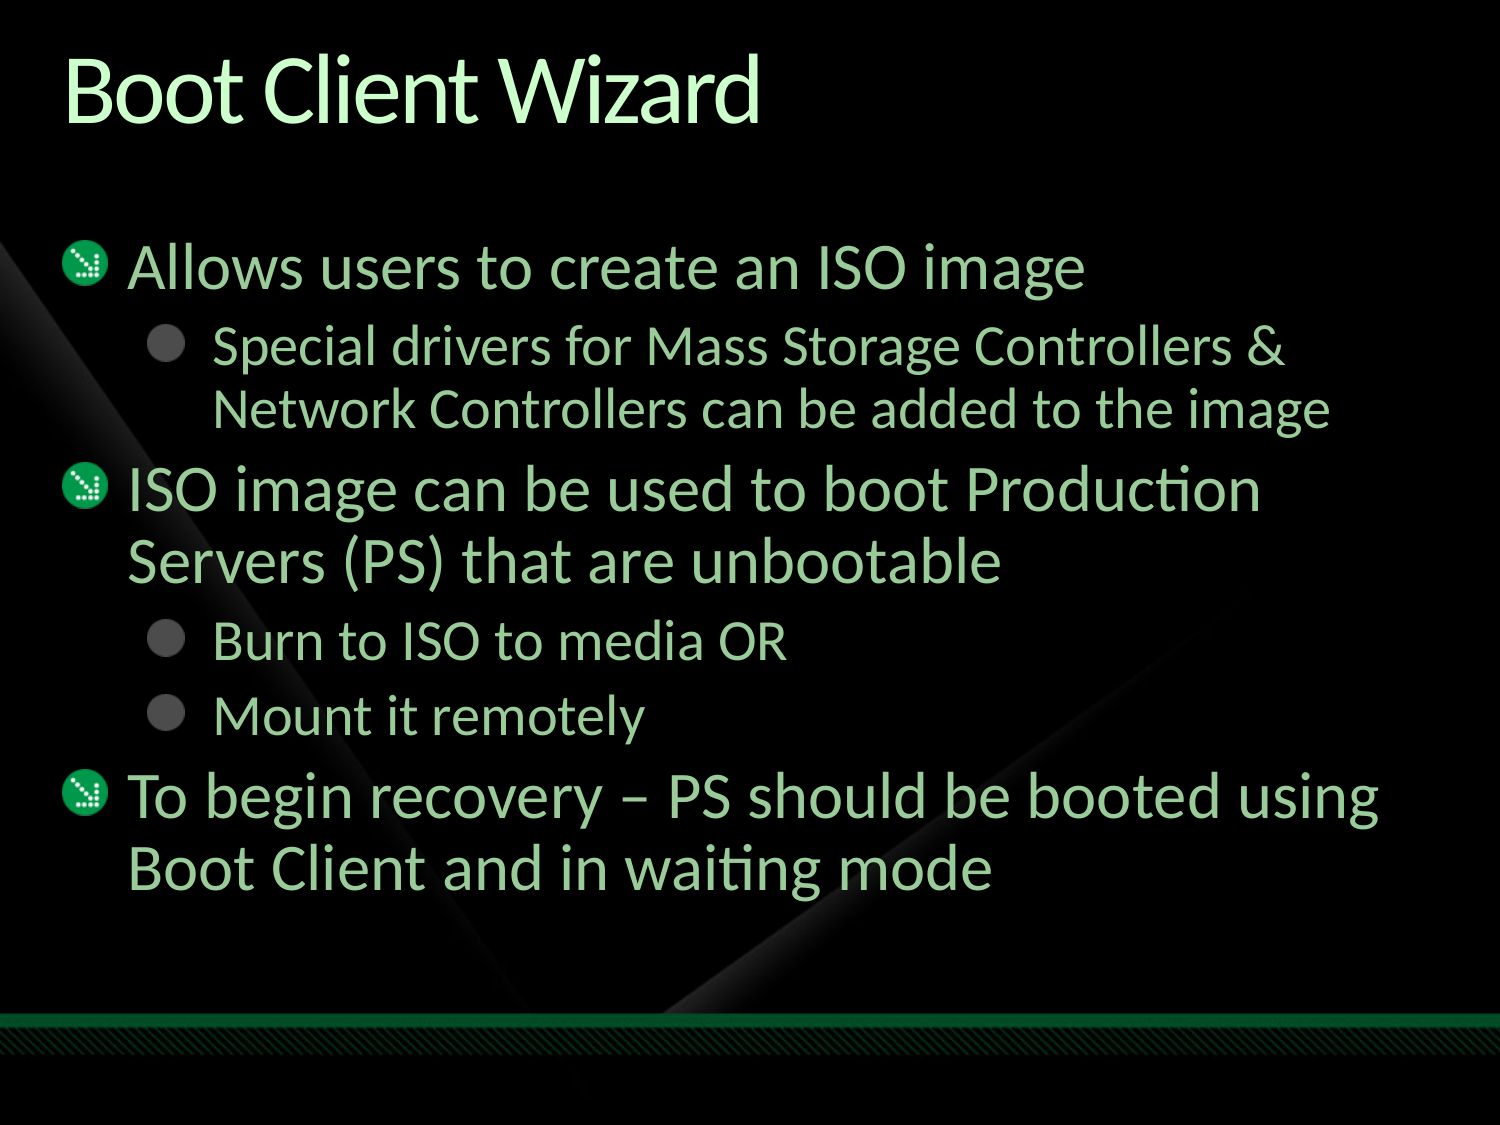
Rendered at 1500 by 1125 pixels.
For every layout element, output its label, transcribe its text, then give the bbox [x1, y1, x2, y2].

title Boot Client Wizard [62, 37, 1438, 147]
picture [0, 0, 1500, 1125]
list Allows users to create an ISO image Special drivers for Mass Storage Controllers & Network Controllers can be added to the image ISO image can be used to boot Production Servers (PS) that are unbootable Burn to ISO to media OR Mount it remotely To begin recovery – PS should be booted using Boot Client and in waiting mode [62, 231, 1438, 595]
